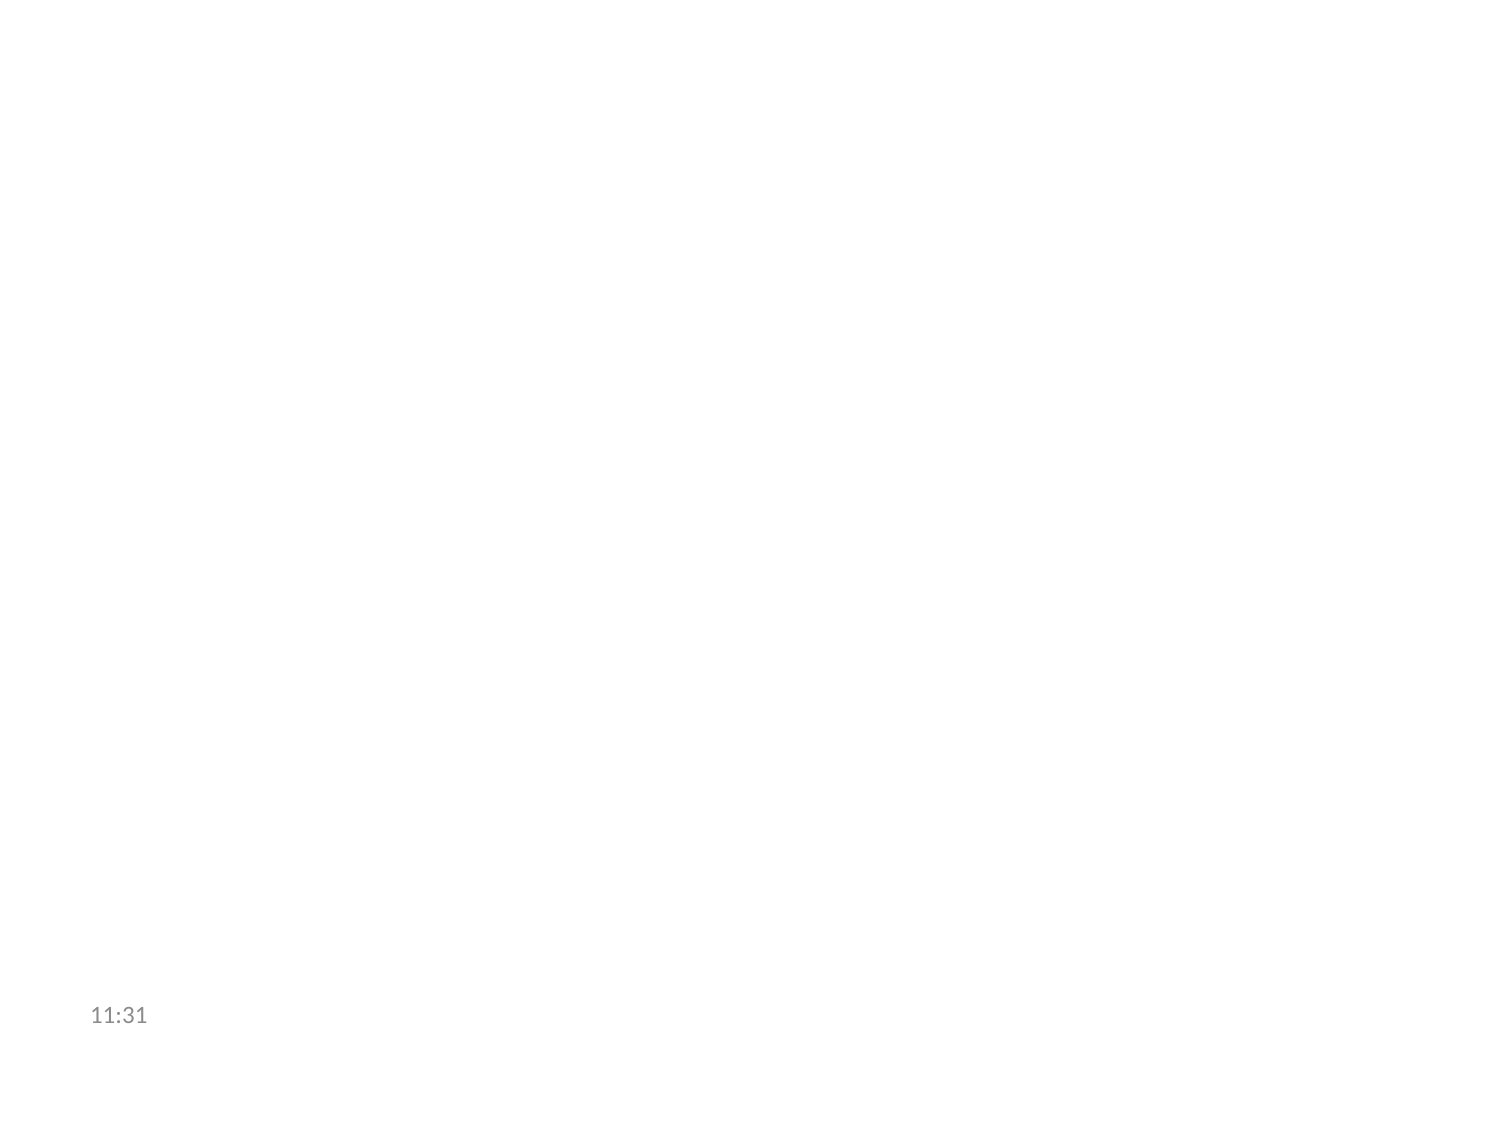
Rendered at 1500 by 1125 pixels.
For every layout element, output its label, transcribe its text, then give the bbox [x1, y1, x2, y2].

text_box 15:35 [75, 983, 425, 1044]
